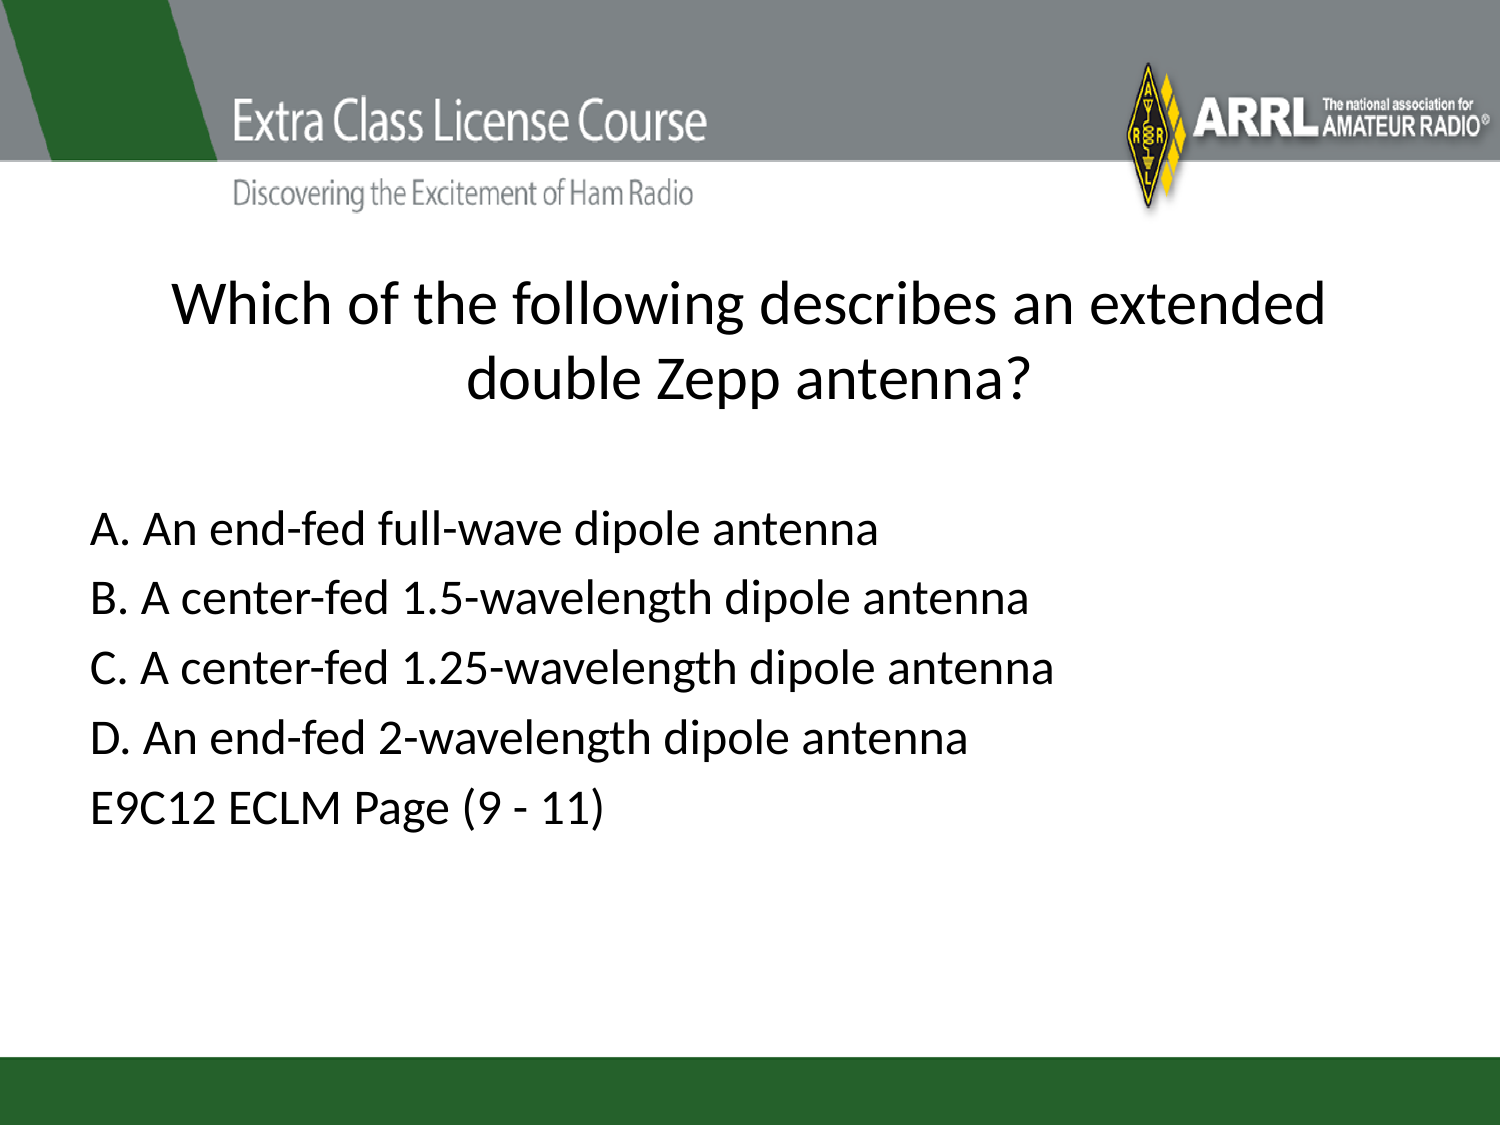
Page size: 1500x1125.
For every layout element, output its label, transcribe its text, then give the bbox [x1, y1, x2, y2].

title Which of the following describes an extended double Zepp antenna? [75, 254, 1425, 435]
picture [0, 0, 1500, 1125]
list A. An end-fed full-wave dipole antenna B. A center-fed 1.5-wavelength dipole antenna C. A center-fed 1.25-wavelength dipole antenna D. An end-fed 2-wavelength dipole antenna E9C12 ECLM Page (9 - 11) [75, 487, 1425, 1005]
